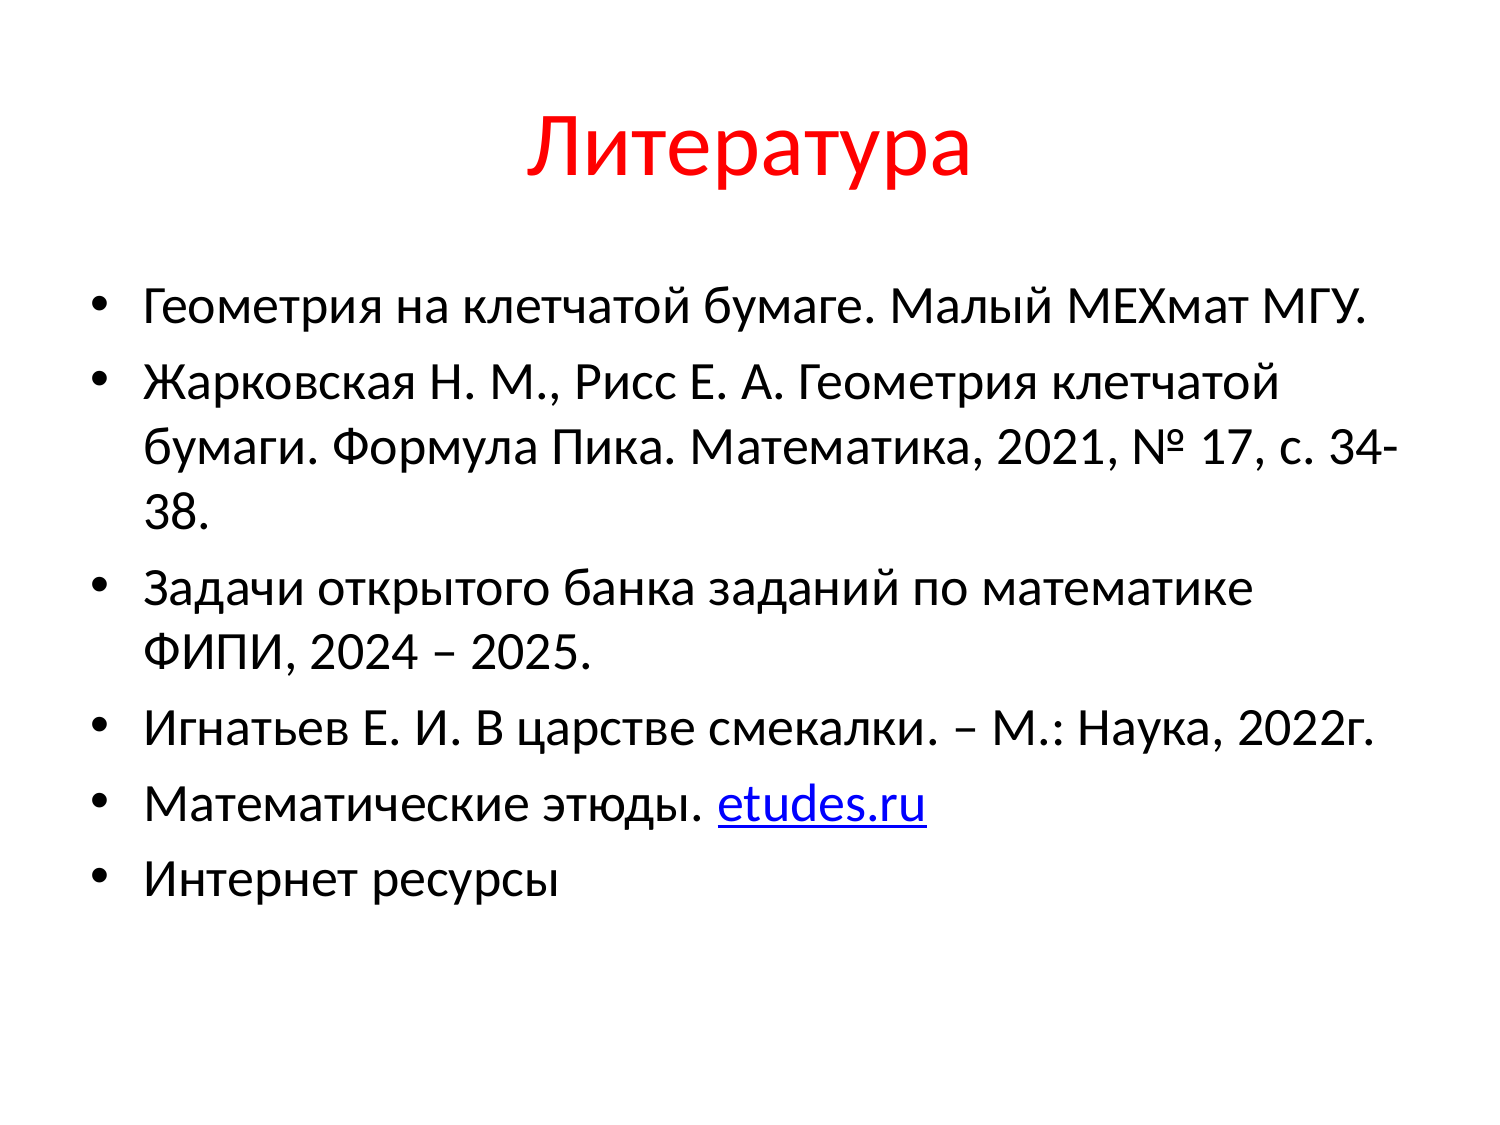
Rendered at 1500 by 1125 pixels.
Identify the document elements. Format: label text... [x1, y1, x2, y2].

list Геометрия на клетчатой бумаге. Малый МЕХмат МГУ. Жарковская Н. М., Рисс Е. А. Геометрия клетчатой бумаги. Формула Пика. Математика, 2021, № 17, с. 34-38. Задачи открытого банка заданий по математике ФИПИ, 2024 – 2025. Игнатьев Е. И. В царстве смекалки. – М.: Наука, 2022г. Математические этюды. etudes.ru Интернет ресурсы [75, 262, 1425, 1005]
title Литература [75, 45, 1425, 233]
